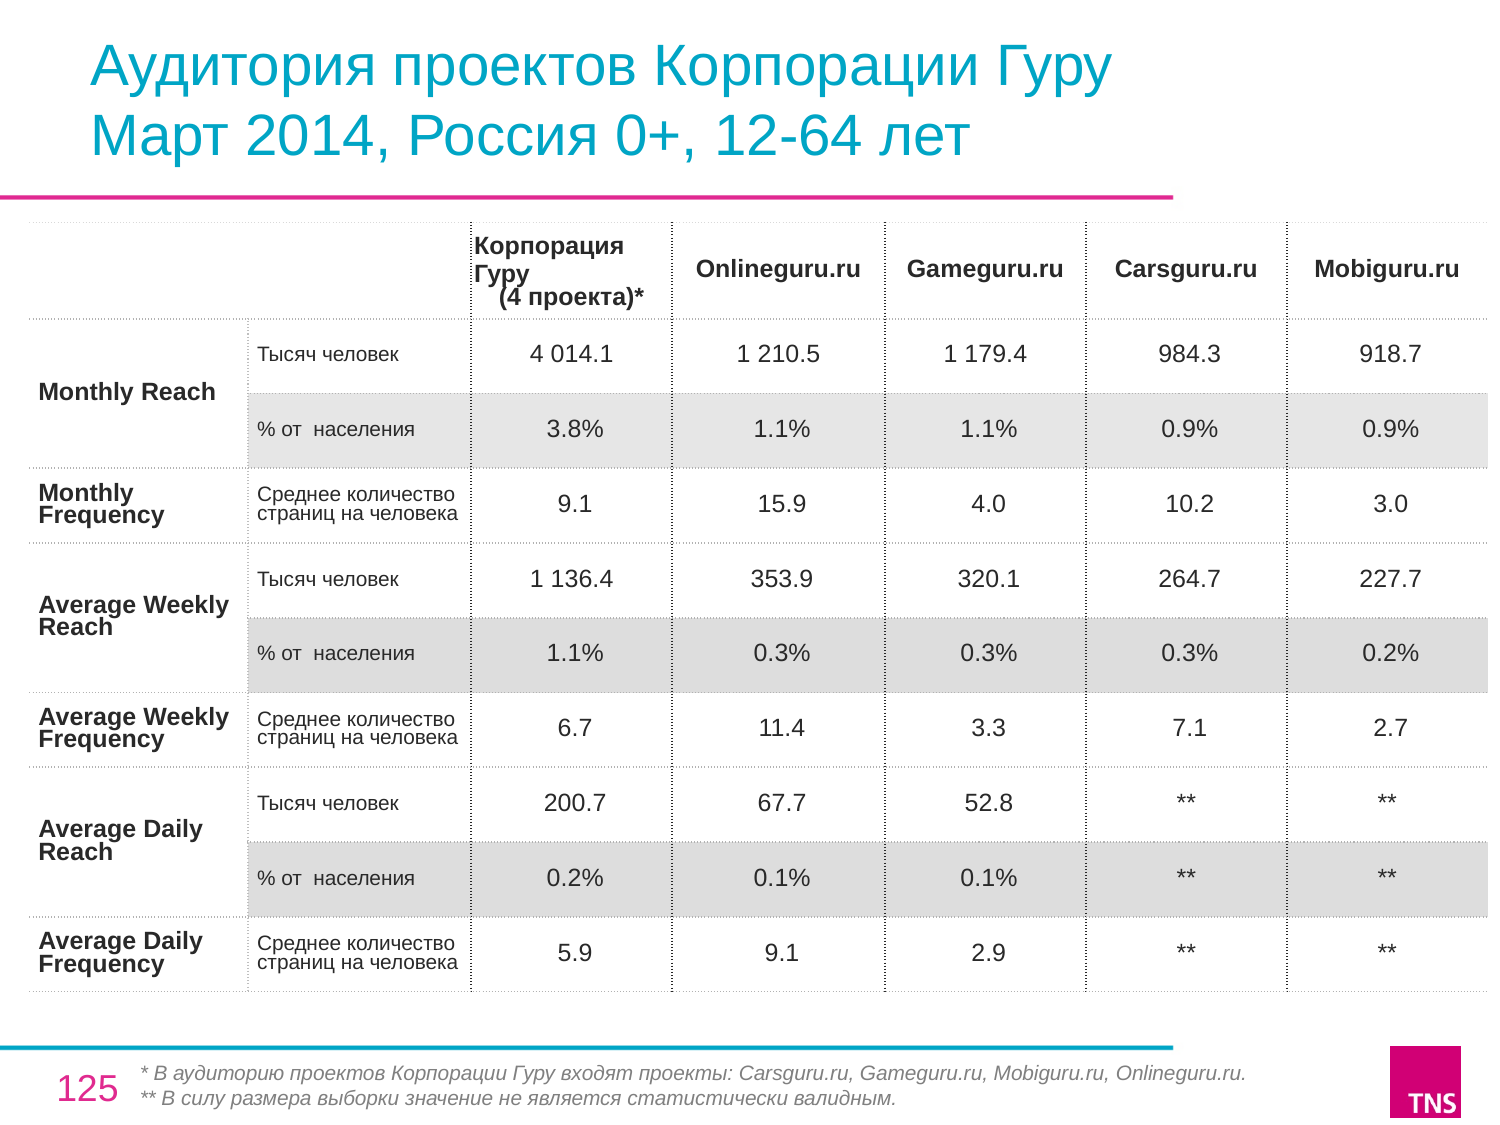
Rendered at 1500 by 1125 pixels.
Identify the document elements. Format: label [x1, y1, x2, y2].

text_box [124, 1052, 1463, 1117]
table_header [29, 223, 1488, 319]
picture [0, 0, 1500, 1125]
table_cell [29, 319, 1488, 992]
title [74, 8, 1476, 187]
slide_number [40, 1055, 392, 1125]
